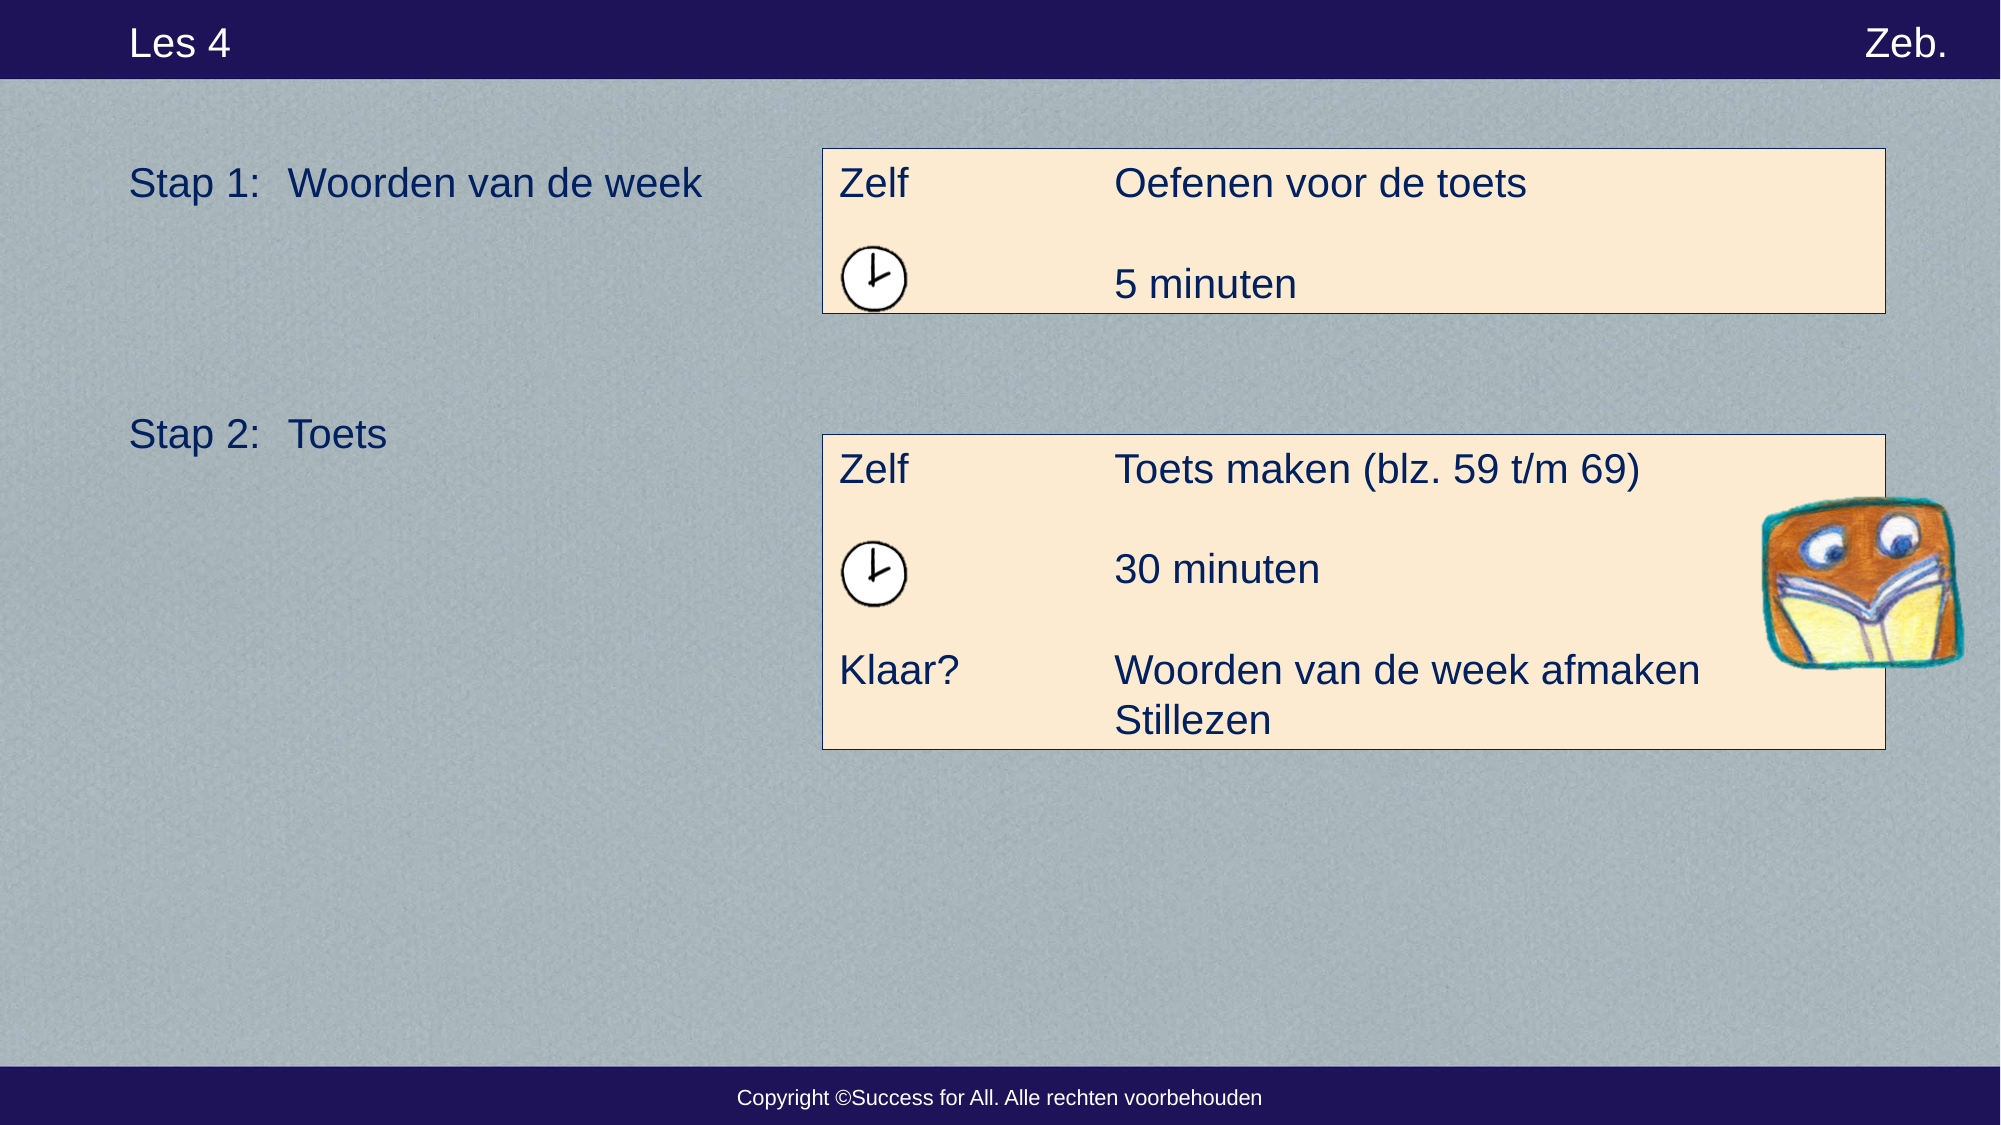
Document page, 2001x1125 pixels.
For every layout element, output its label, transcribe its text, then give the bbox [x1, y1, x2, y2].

text_box Stap 1: Woorden van de week Stap 2: Toets [114, 148, 907, 764]
text_box Zelf Toets maken (blz. 59 t/m 69) 30 minuten Klaar? Woorden van de week afmaken Stillezen [822, 434, 1886, 750]
text_box Zelf Oefenen voor de toets 5 minuten [822, 148, 1886, 314]
text_box Zeb. [786, 8, 1963, 73]
text_box Copyright ©Success for All. Alle rechten voorbehouden [0, 1076, 2000, 1125]
text_box Les 4 [114, 8, 354, 73]
picture [0, 0, 2001, 1125]
